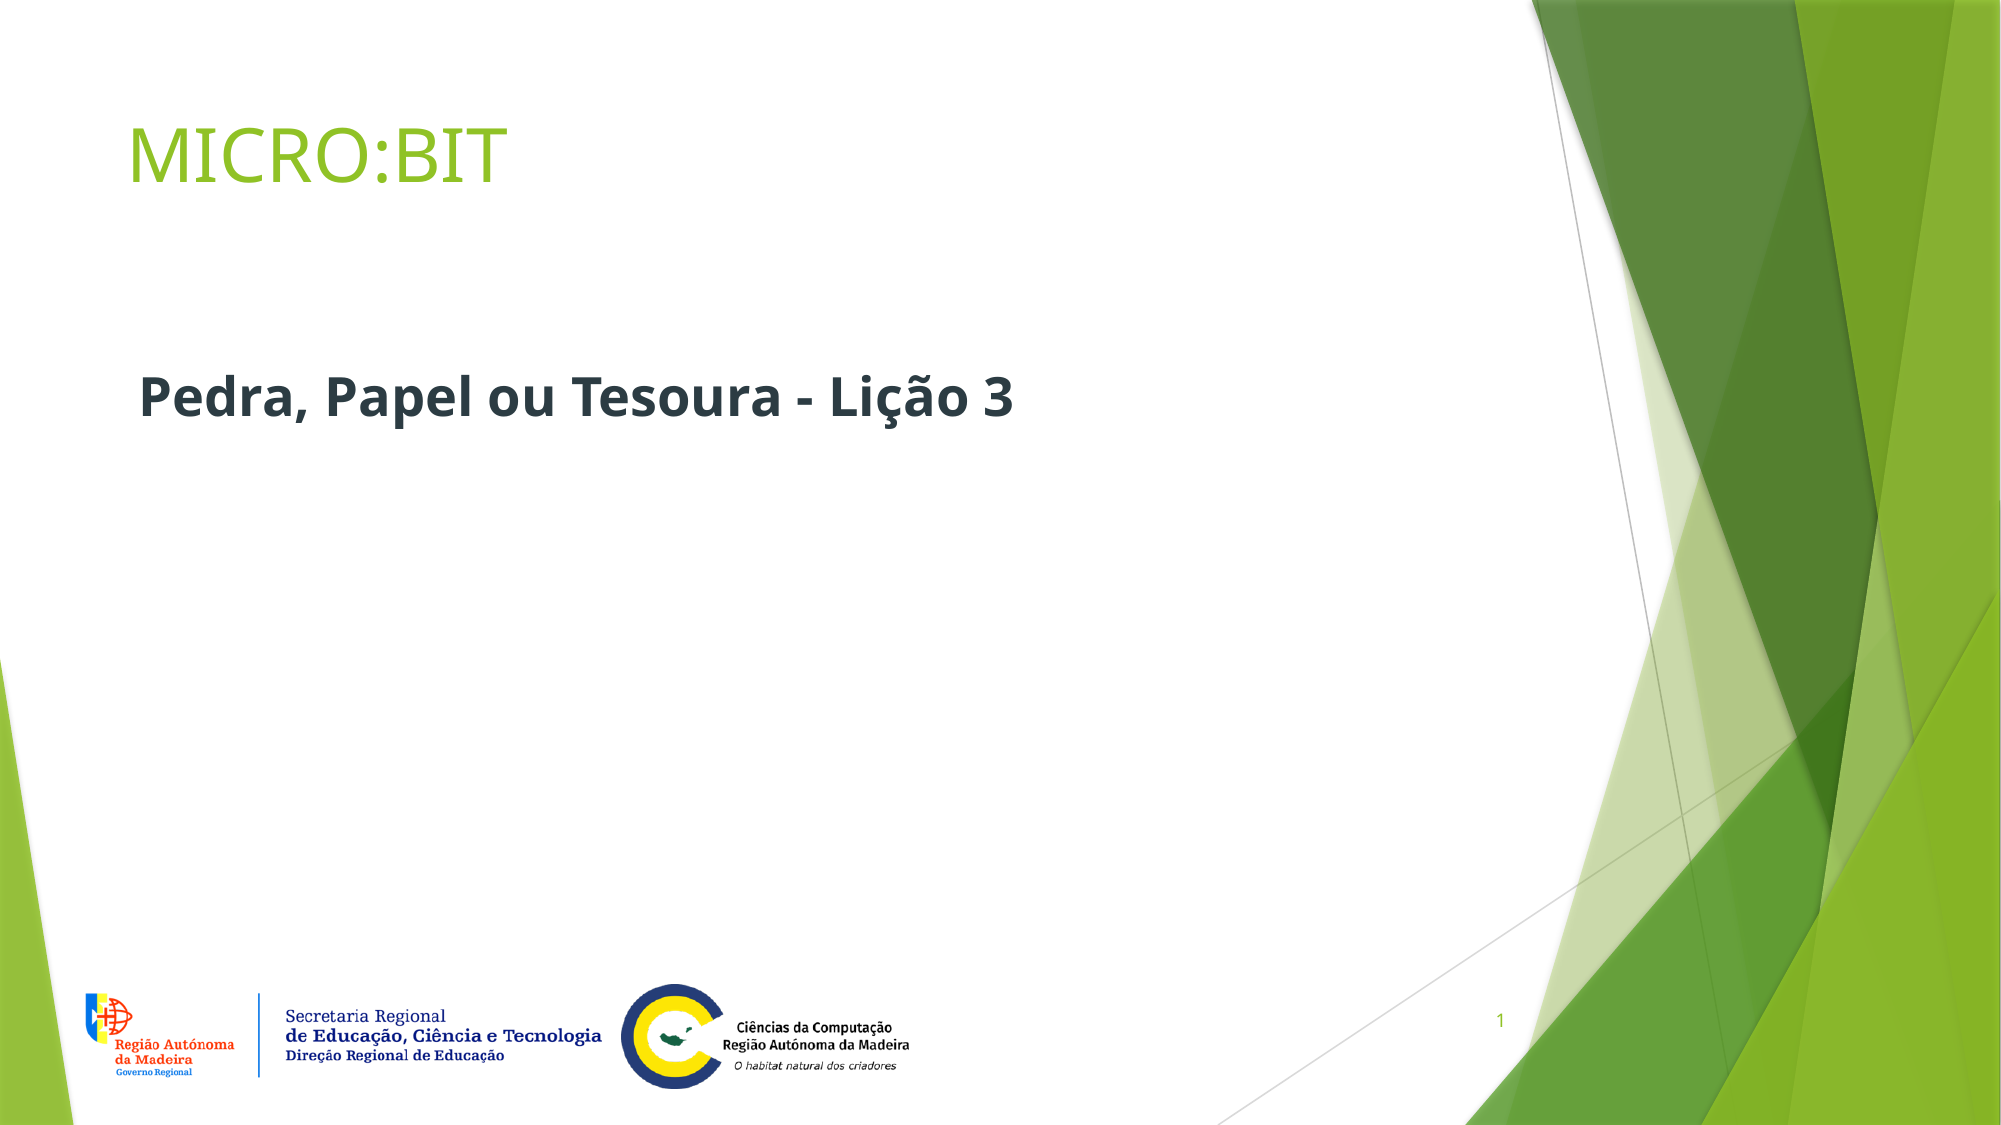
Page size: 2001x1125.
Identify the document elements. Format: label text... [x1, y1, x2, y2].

title MICRO:BIT [111, 99, 1522, 317]
slide_number 1 [1409, 991, 1522, 1051]
list Pedra, Papel ou Tesoura - Lição 3 [111, 354, 1522, 992]
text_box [76, 983, 910, 1090]
